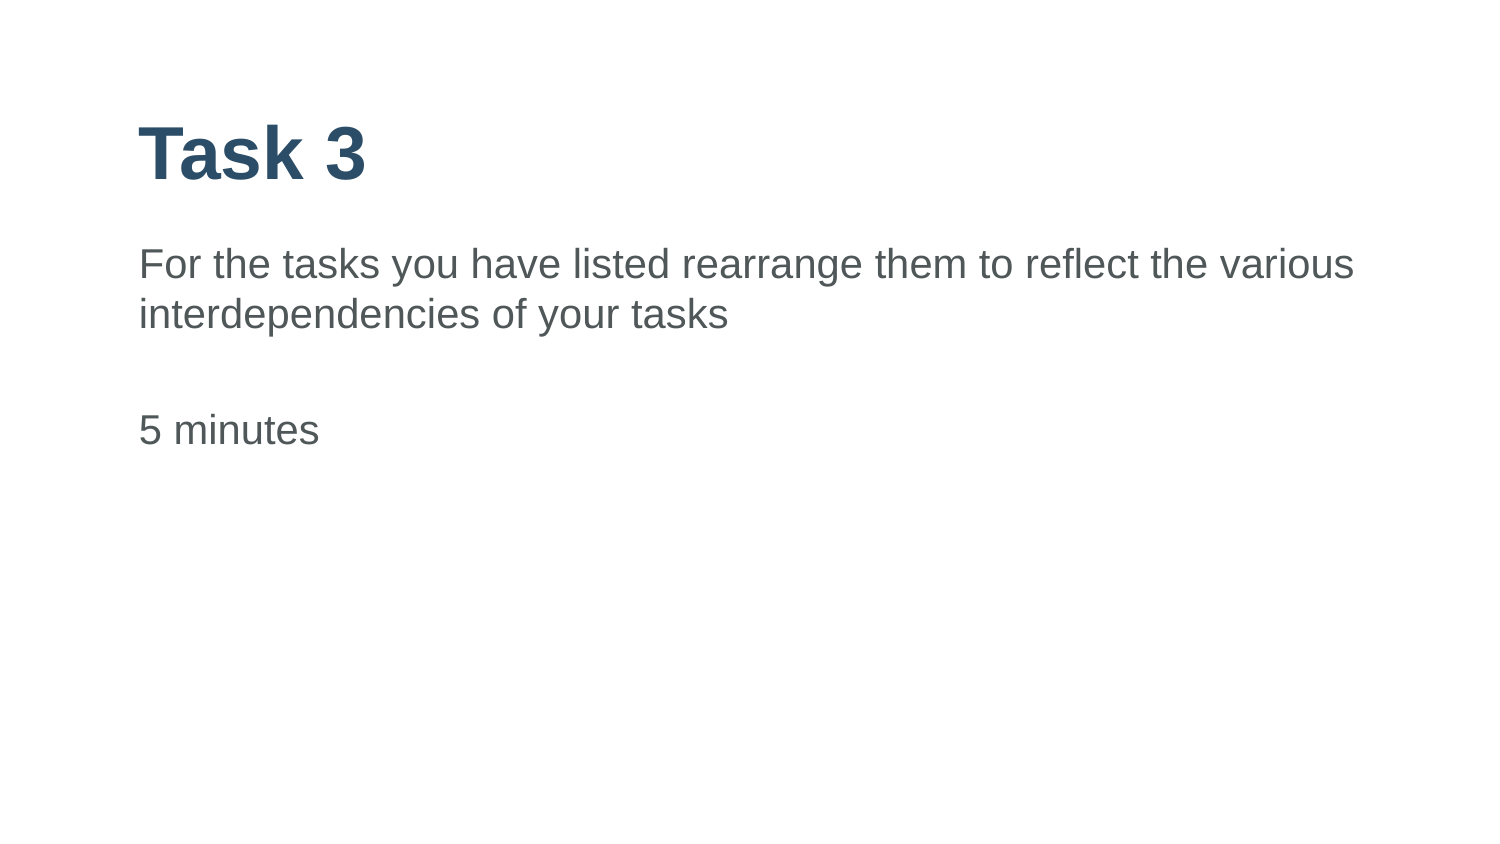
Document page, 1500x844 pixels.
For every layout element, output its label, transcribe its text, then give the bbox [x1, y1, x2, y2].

title Task 3 [123, 79, 1412, 220]
list For the tasks you have listed rearrange them to reflect the various interdependencies of your tasks 5 minutes [123, 228, 1412, 678]
